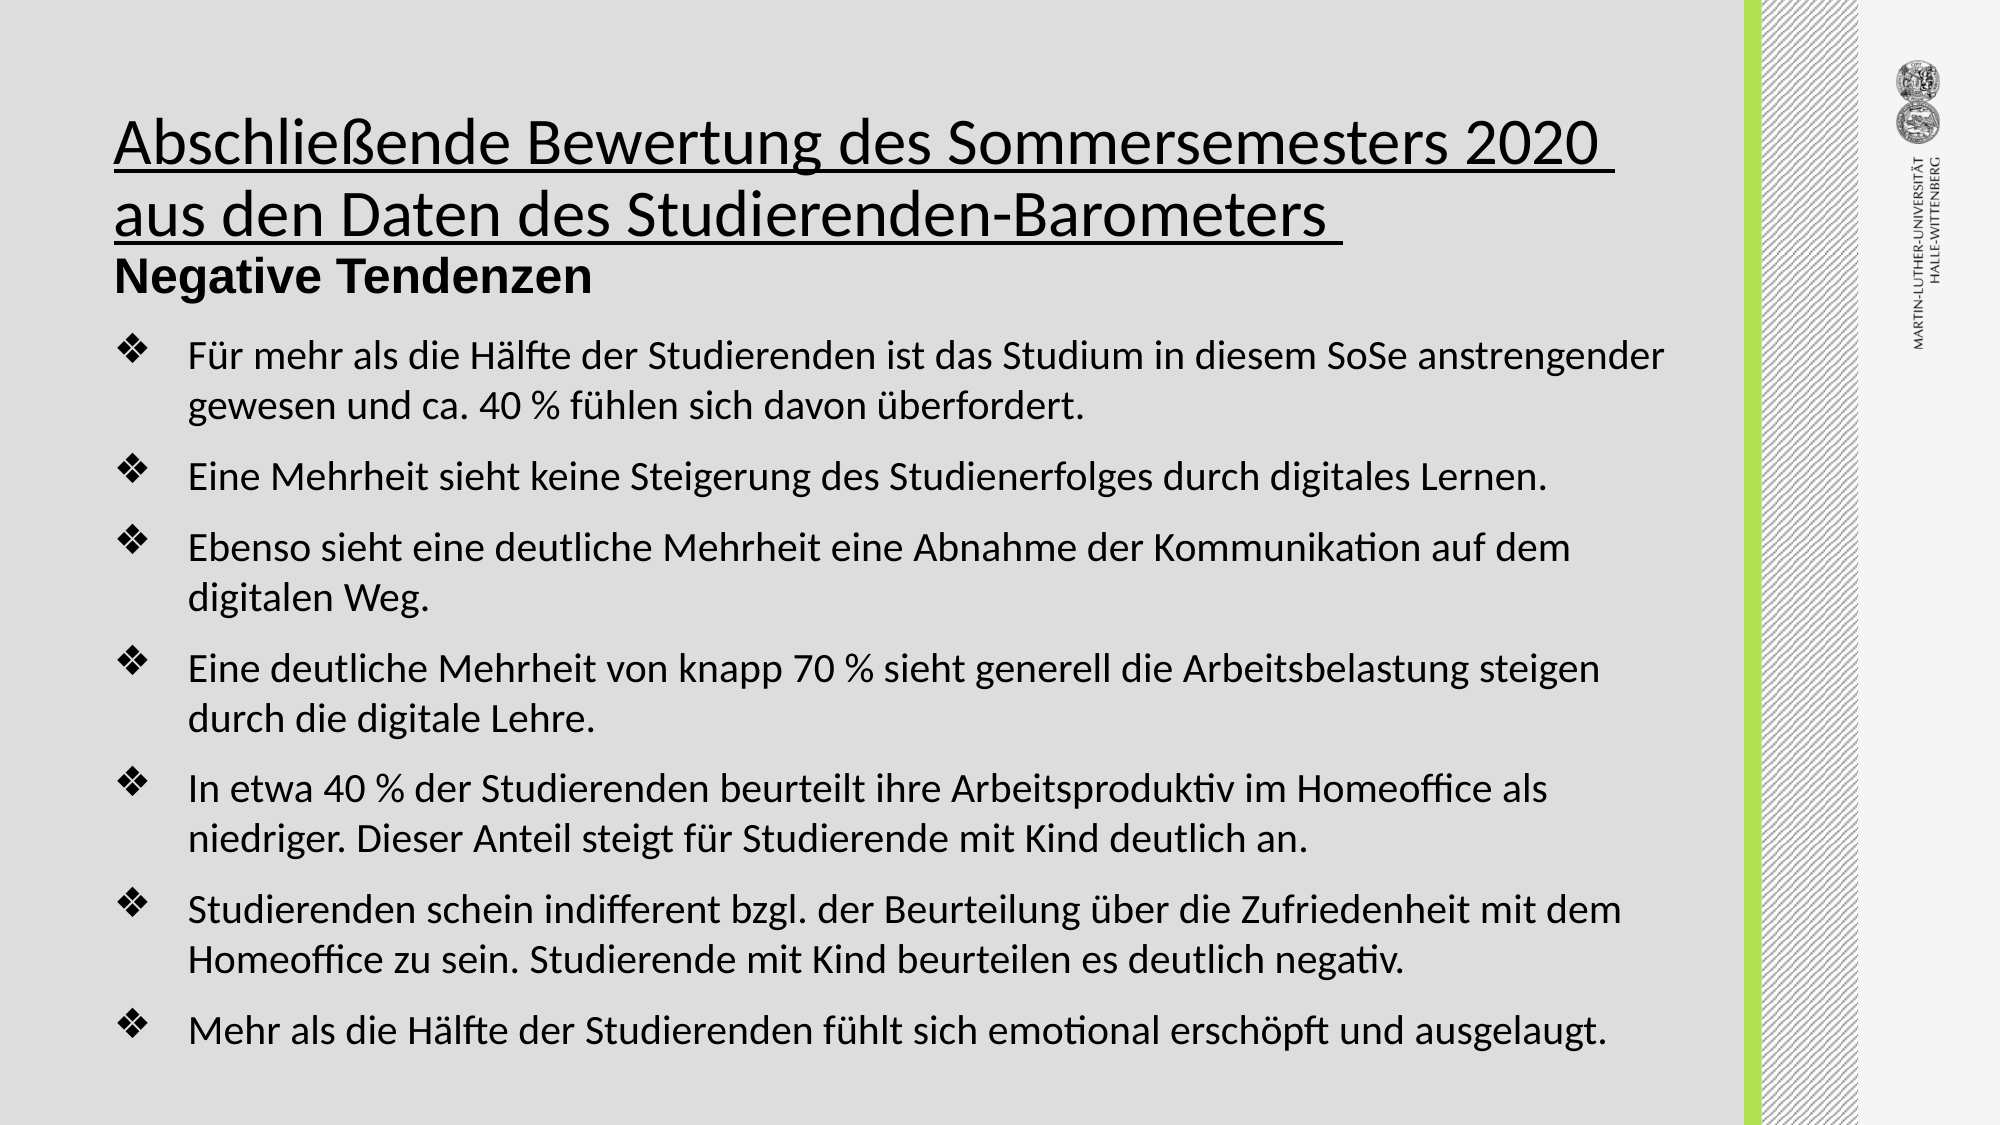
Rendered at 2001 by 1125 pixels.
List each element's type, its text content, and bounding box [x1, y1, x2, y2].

picture [1762, 0, 1859, 1125]
picture [1897, 61, 1939, 349]
list Für mehr als die Hälfte der Studierenden ist das Studium in diesem SoSe anstrengender gewesen und ca. 40 % fühlen sich davon überfordert. Eine Mehrheit sieht keine Steigerung des Studienerfolges durch digitales Lernen. Ebenso sieht eine deutliche Mehrheit eine Abnahme der Kommunikation auf dem digitalen Weg. Eine deutliche Mehrheit von knapp 70 % sieht generell die Arbeitsbelastung steigen durch die digitale Lehre. In etwa 40 % der Studierenden beurteilt ihre Arbeitsproduktiv im Homeoffice als niedriger. Dieser Anteil steigt für Studierende mit Kind deutlich an. Studierenden schein indifferent bzgl. der Beurteilung über die Zufriedenheit mit dem Homeoffice zu sein. Studierende mit Kind beurteilen es deutlich negativ. Mehr als die Hälfte der Studierenden fühlt sich emotional erschöpft und ausgelaugt. [113, 327, 1709, 1125]
title Abschließende Bewertung des Sommersemesters 2020 aus den Daten des Studierenden-Barometers Negative Tendenzen [113, 52, 1709, 306]
